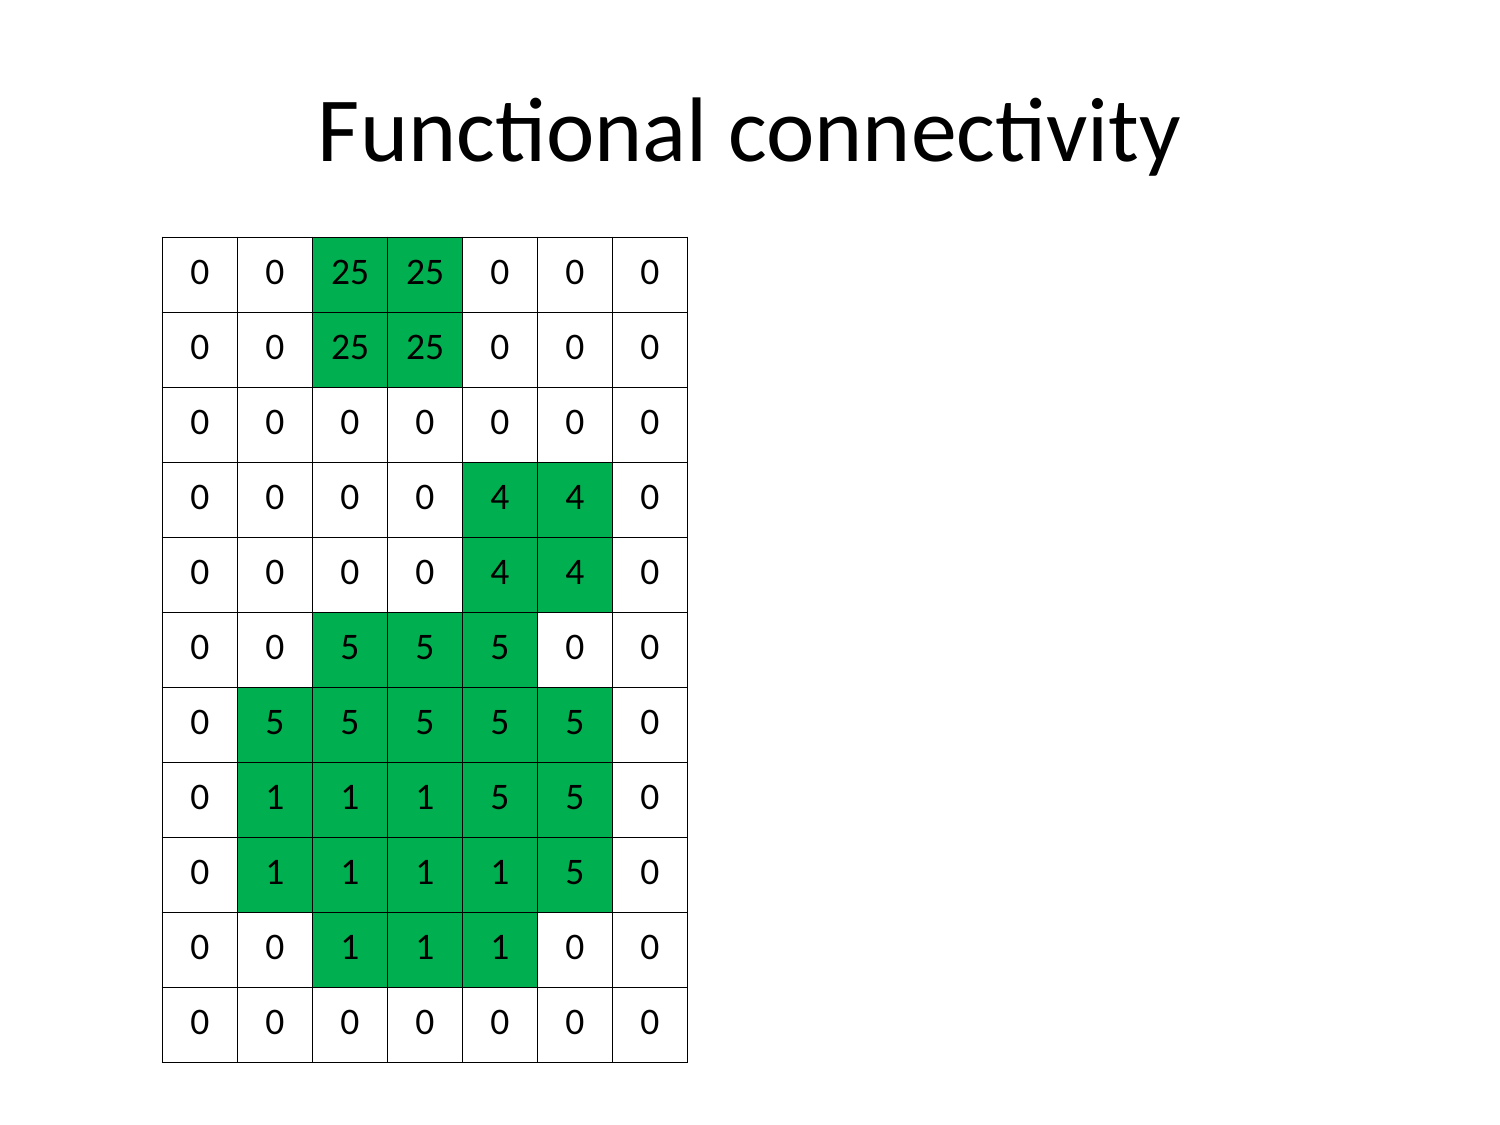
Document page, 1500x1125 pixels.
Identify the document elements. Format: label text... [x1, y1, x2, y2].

table_cell 5 [463, 688, 537, 762]
table_cell 0 [538, 613, 612, 687]
table_cell 0 [613, 838, 687, 912]
table_cell 0 [313, 538, 387, 612]
table_cell 0 [163, 613, 237, 687]
table_cell 1 [238, 763, 312, 837]
table_cell 0 [313, 463, 387, 537]
table_cell 5 [538, 688, 612, 762]
table_cell 0 [163, 838, 237, 912]
table_cell 0 [238, 913, 312, 987]
table_cell 0 [238, 613, 312, 687]
table_header 0 [463, 238, 537, 312]
table_header 25 [388, 238, 462, 312]
table_cell 0 [238, 313, 312, 387]
table_cell 1 [238, 838, 312, 912]
table_cell 0 [313, 388, 387, 462]
table_cell 0 [163, 913, 237, 987]
table_cell 5 [388, 688, 462, 762]
table_cell 4 [538, 463, 612, 537]
table_cell 0 [463, 988, 537, 1062]
table_cell 25 [313, 313, 387, 387]
title Functional connectivity [75, 45, 1425, 233]
table_cell 0 [538, 988, 612, 1062]
table_cell 0 [613, 988, 687, 1062]
table_cell 4 [538, 538, 612, 612]
table_cell 0 [163, 988, 237, 1062]
table_cell 0 [613, 463, 687, 537]
table_header 0 [238, 238, 312, 312]
table_cell 0 [388, 538, 462, 612]
table_cell 0 [238, 388, 312, 462]
table_cell 4 [463, 463, 537, 537]
table_cell 0 [463, 313, 537, 387]
table_header 0 [613, 238, 687, 312]
table_cell 0 [613, 538, 687, 612]
table_cell 5 [238, 688, 312, 762]
table_header 0 [538, 238, 612, 312]
table_cell 0 [463, 388, 537, 462]
table_cell 5 [463, 763, 537, 837]
table_cell 0 [163, 388, 237, 462]
table_cell 5 [388, 613, 462, 687]
table_cell 0 [388, 988, 462, 1062]
table_cell 0 [163, 313, 237, 387]
table_cell 1 [313, 763, 387, 837]
table_cell 0 [613, 688, 687, 762]
table_cell 0 [538, 388, 612, 462]
table_cell 0 [538, 913, 612, 987]
table_cell 1 [388, 838, 462, 912]
table_cell 0 [538, 313, 612, 387]
table_cell 0 [163, 688, 237, 762]
table_cell 0 [238, 463, 312, 537]
table_cell 0 [613, 613, 687, 687]
table_cell 5 [538, 763, 612, 837]
table_cell 5 [313, 613, 387, 687]
table_header 25 [313, 238, 387, 312]
table_cell 5 [313, 688, 387, 762]
table_cell 1 [463, 838, 537, 912]
table_cell 0 [313, 988, 387, 1062]
table_cell 0 [163, 763, 237, 837]
table_cell 0 [163, 538, 237, 612]
table_cell 0 [238, 538, 312, 612]
table_cell 0 [613, 763, 687, 837]
table_cell 1 [313, 838, 387, 912]
table_cell 0 [238, 988, 312, 1062]
table_cell 1 [388, 763, 462, 837]
table_cell 5 [538, 838, 612, 912]
table_header 0 [163, 238, 237, 312]
table_cell 1 [388, 913, 462, 987]
table_cell 0 [388, 463, 462, 537]
table_cell 25 [388, 313, 462, 387]
table_cell 4 [463, 538, 537, 612]
table_cell 5 [463, 613, 537, 687]
table_cell 0 [613, 313, 687, 387]
table_cell 1 [463, 913, 537, 987]
table_cell 0 [613, 913, 687, 987]
table_cell 0 [163, 463, 237, 537]
table_cell 1 [313, 913, 387, 987]
table_cell 0 [388, 388, 462, 462]
table_cell 0 [613, 388, 687, 462]
